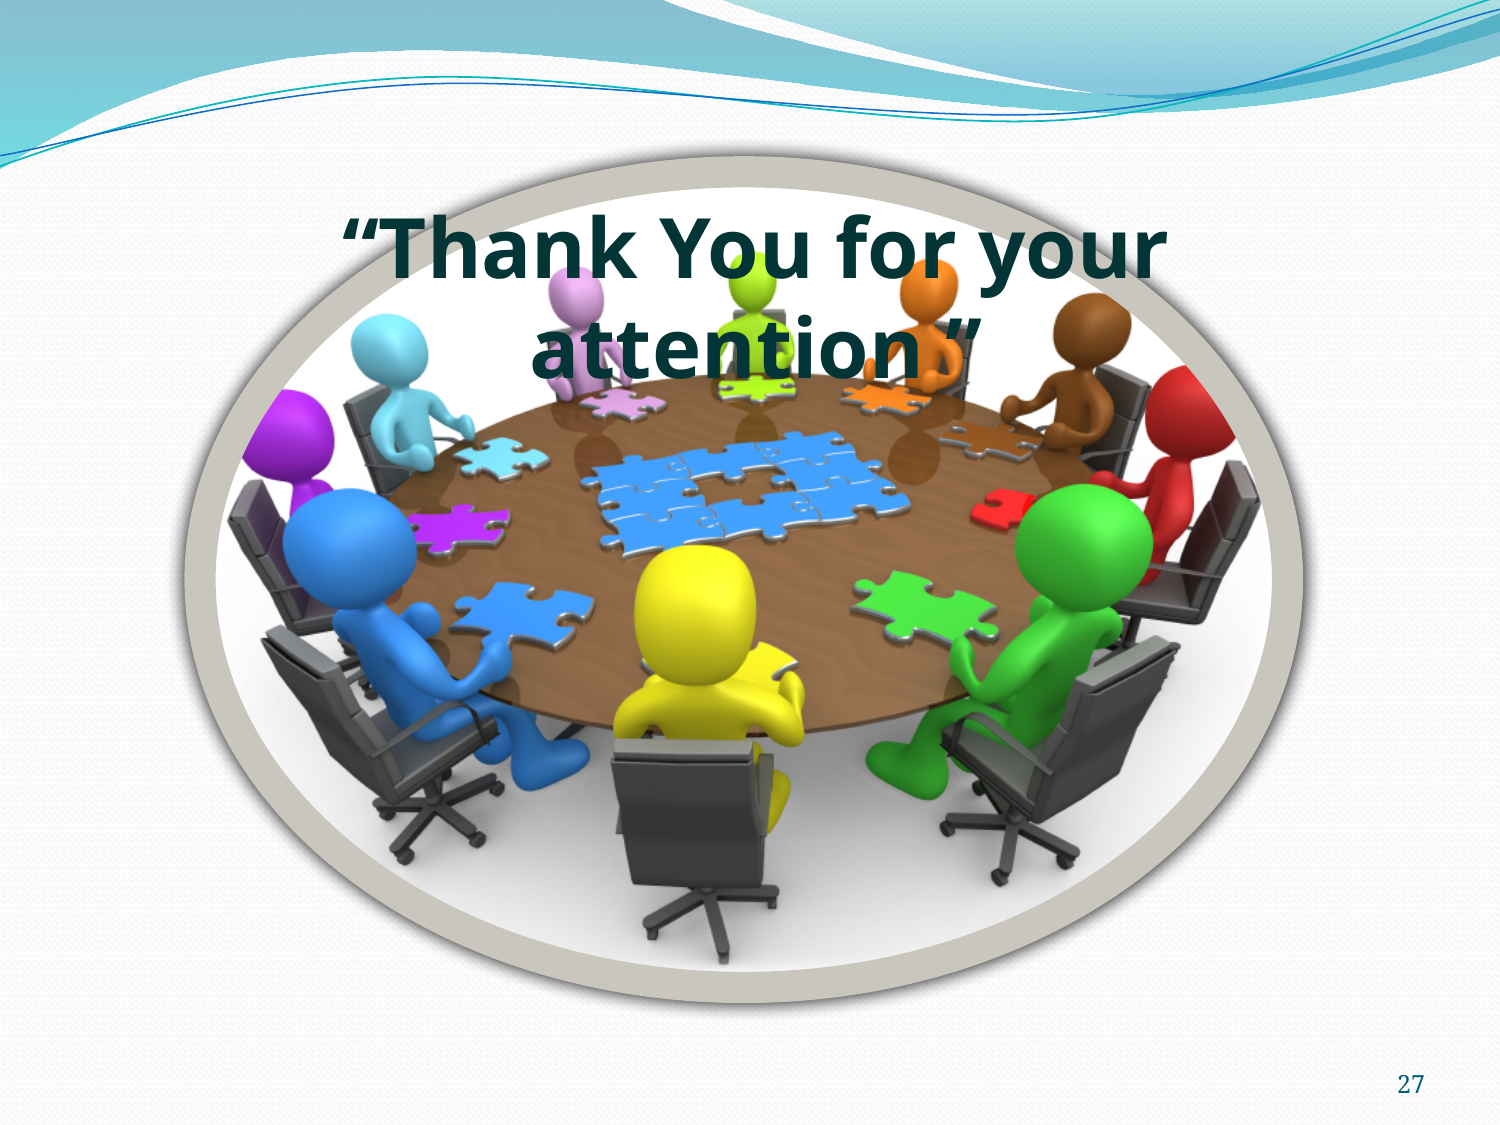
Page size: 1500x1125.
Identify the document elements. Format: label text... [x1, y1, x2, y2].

slide_number 27 [1299, 1042, 1425, 1103]
text_box “Thank You for your attention ” [1295, 187, 1300, 403]
picture [199, 171, 1288, 988]
